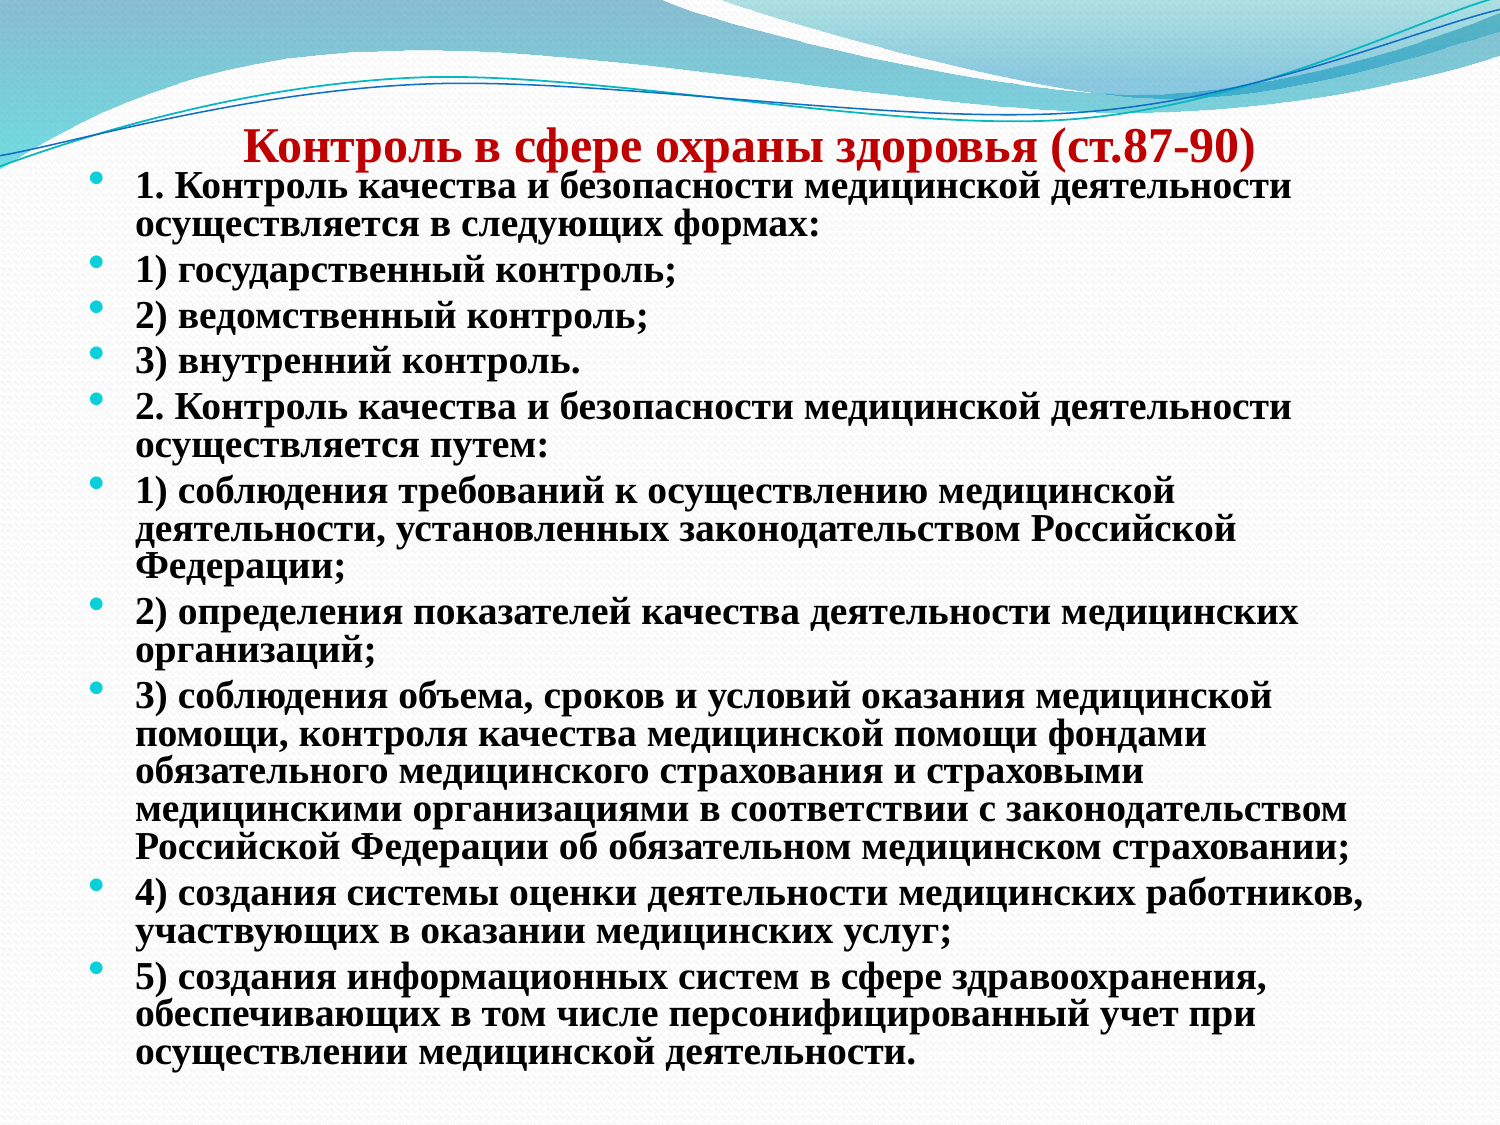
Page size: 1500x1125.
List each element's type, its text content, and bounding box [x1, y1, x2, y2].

title Контроль в сфере охраны здоровья (ст.87-90) [74, 30, 1426, 160]
list 1. Контроль качества и безопасности медицинской деятельности осуществляется в следующих формах: 1) государственный контроль; 2) ведомственный контроль; 3) внутренний контроль. 2. Контроль качества и безопасности медицинской деятельности осуществляется путем: 1) соблюдения требований к осуществлению медицинской деятельности, установленных законодательством Российской Федерации; 2) определения показателей качества деятельности медицинских организаций; 3) соблюдения объема, сроков и условий оказания медицинской помощи, контроля качества медицинской помощи фондами обязательного медицинского страхования и страховыми медицинскими организациями в соответствии с законодательством Российской Федерации об обязательном медицинском страховании; 4) создания системы оценки деятельности медицинских работников, участвующих в оказании медицинских услуг; 5) создания информационных систем в сфере здравоохранения, обеспечивающих в том числе персонифицированный учет при осуществлении медицинской деятельности. [74, 160, 1426, 1083]
